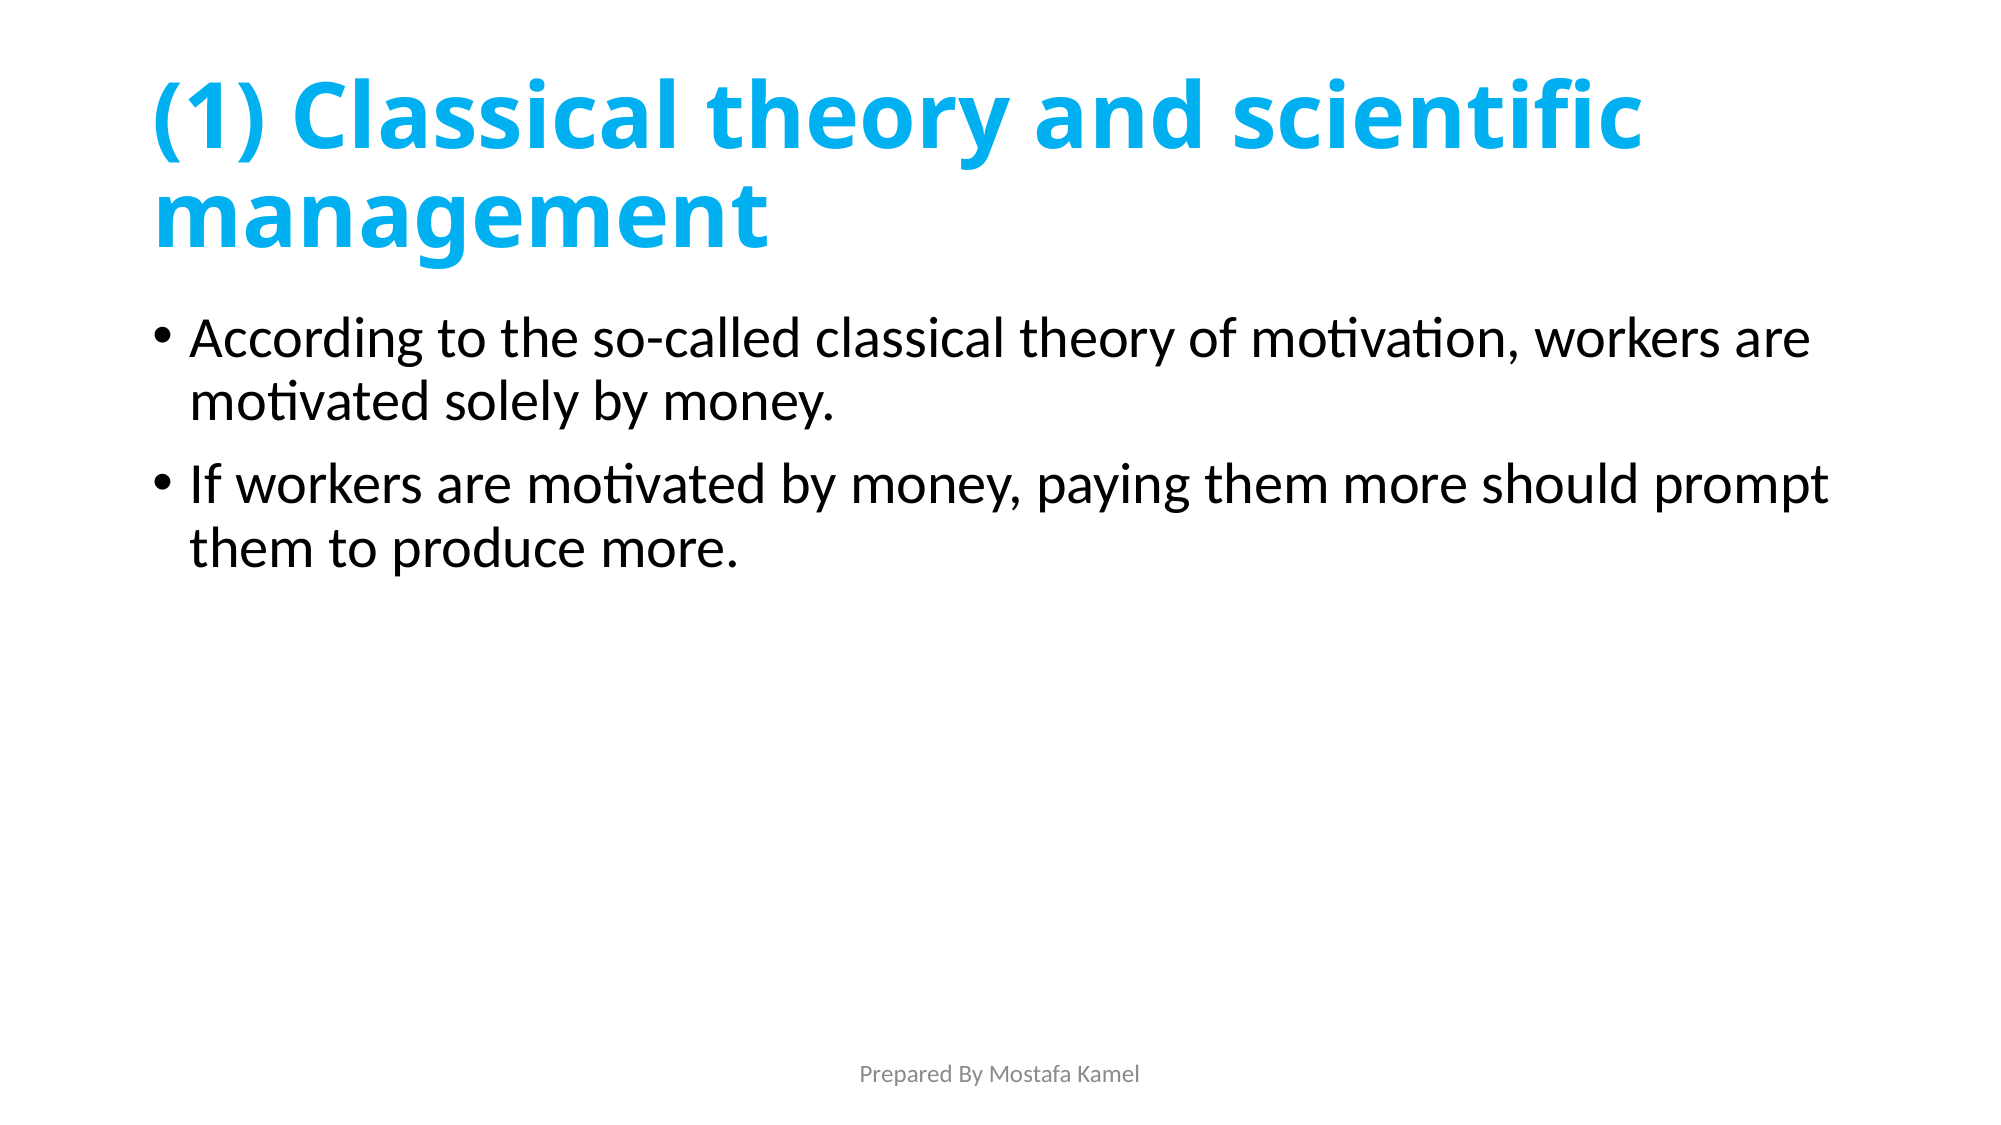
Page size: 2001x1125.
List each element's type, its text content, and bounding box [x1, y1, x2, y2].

list According to the so-called classical theory of motivation, workers are motivated solely by money. If workers are motivated by money, paying them more should prompt them to produce more. [137, 299, 1863, 1014]
footer Prepared By Mostafa Kamel [662, 1042, 1338, 1103]
title (1) Classical theory and scientific management [137, 59, 1863, 278]
